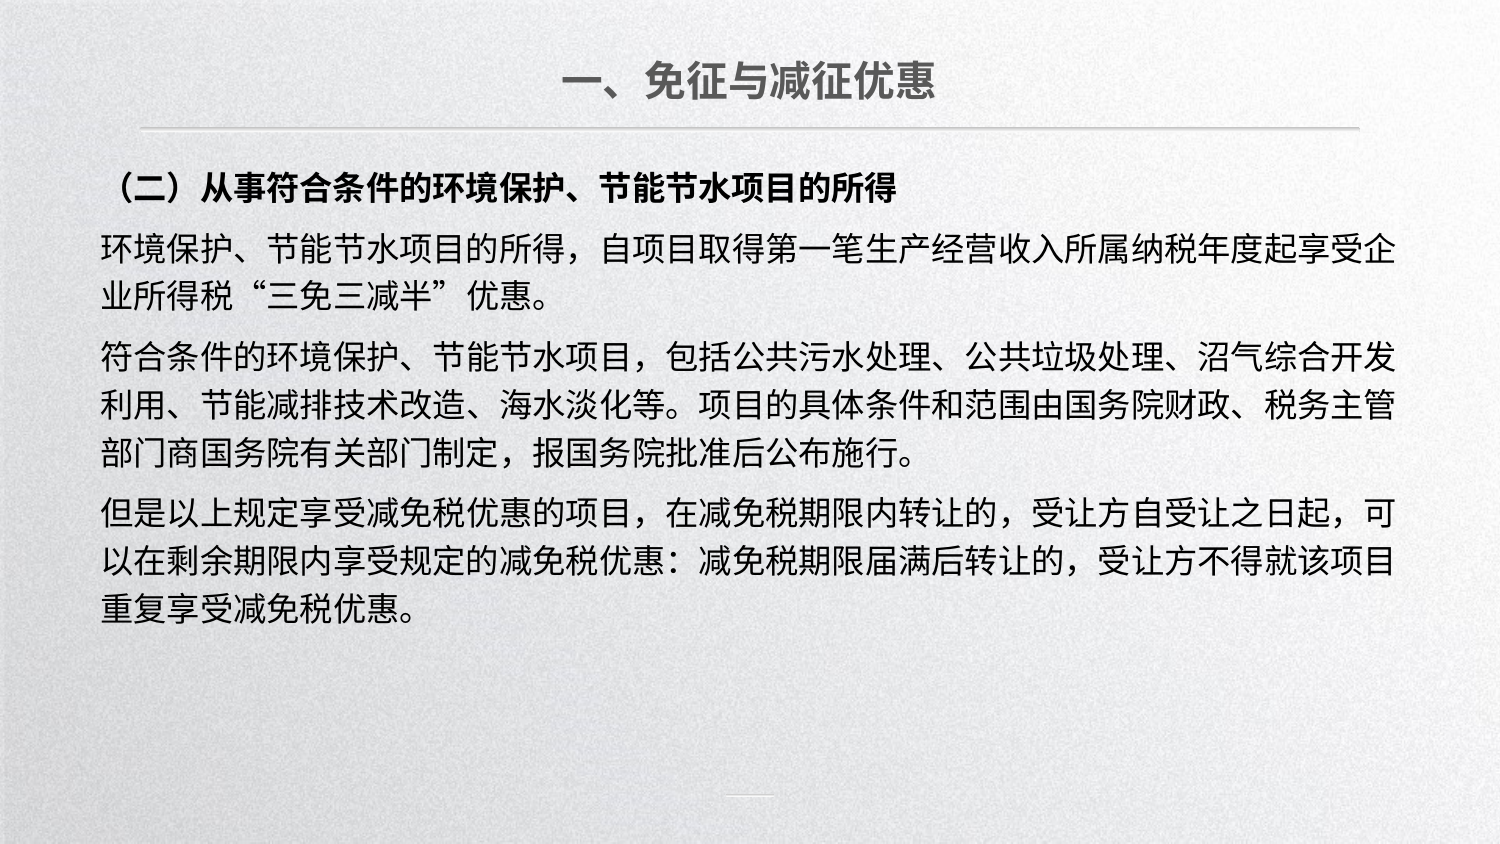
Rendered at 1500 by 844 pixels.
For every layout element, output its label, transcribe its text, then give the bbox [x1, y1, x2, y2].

picture [0, 0, 1500, 844]
text_box （二）从事符合条件的环境保护、节能节水项目的所得 环境保护、节能节水项目的所得，自项目取得第一笔生产经营收入所属纳税年度起享受企业所得税“三免三减半”优惠。 符合条件的环境保护、节能节水项目，包括公共污水处理、公共垃圾处理、沼气综合开发利用、节能减排技术改造、海水淡化等。项目的具体条件和范围由国务院财政、税务主管部门商国务院有关部门制定，报国务院批准后公布施行。 但是以上规定享受减免税优惠的项目，在减免税期限内转让的，受让方自受让之日起，可以在剩余期限内享受规定的减免税优惠：减免税期限届满后转让的，受让方不得就该项目重复享受减免税优惠。 [100, 159, 1400, 629]
text_box 一、免征与减征优惠 [459, 49, 1038, 111]
